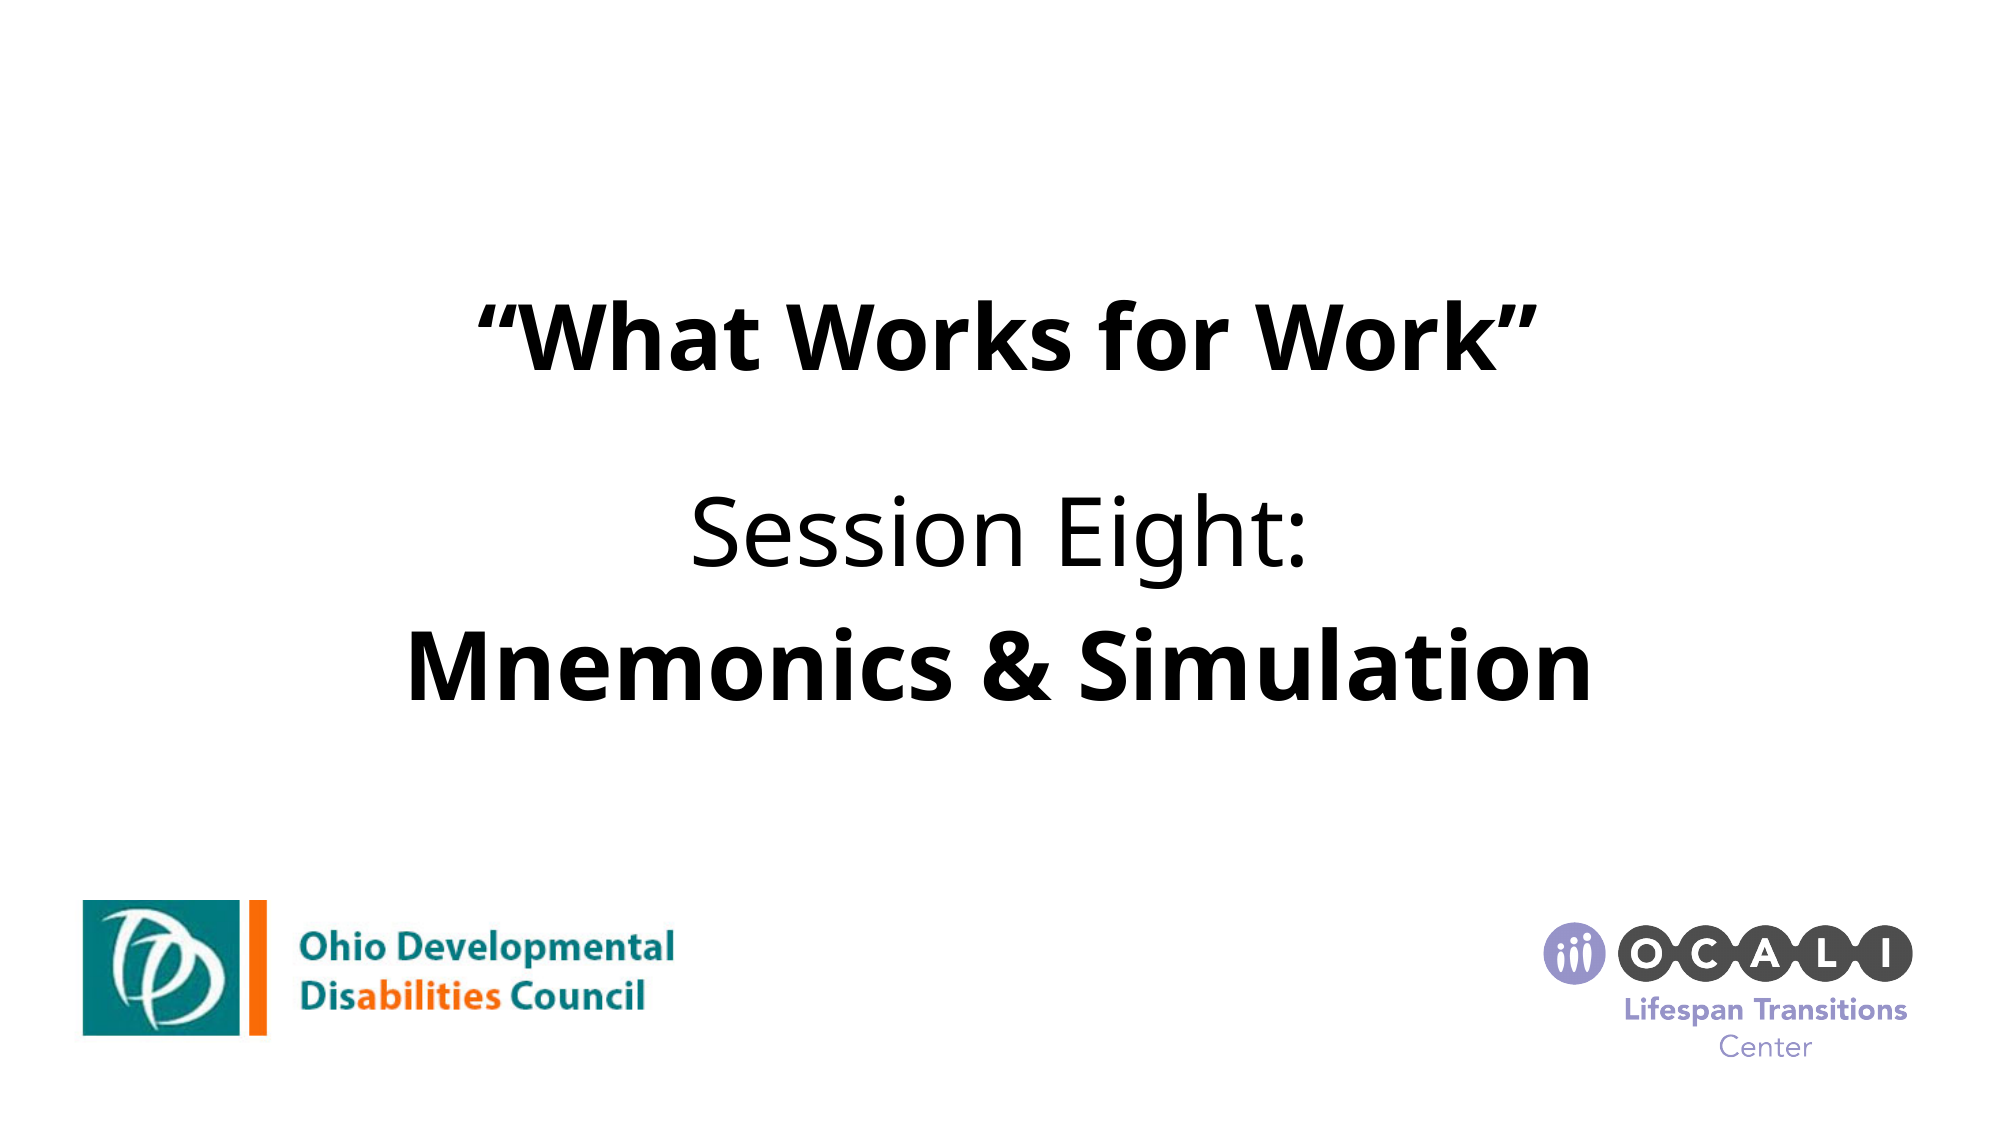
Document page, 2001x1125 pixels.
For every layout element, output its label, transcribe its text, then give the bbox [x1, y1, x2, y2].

subtitle Session Eight: Mnemonics & Simulation [300, 463, 1700, 920]
picture [1535, 915, 1923, 1064]
picture [64, 899, 746, 1051]
title “What Works for Work” [158, 213, 1859, 455]
